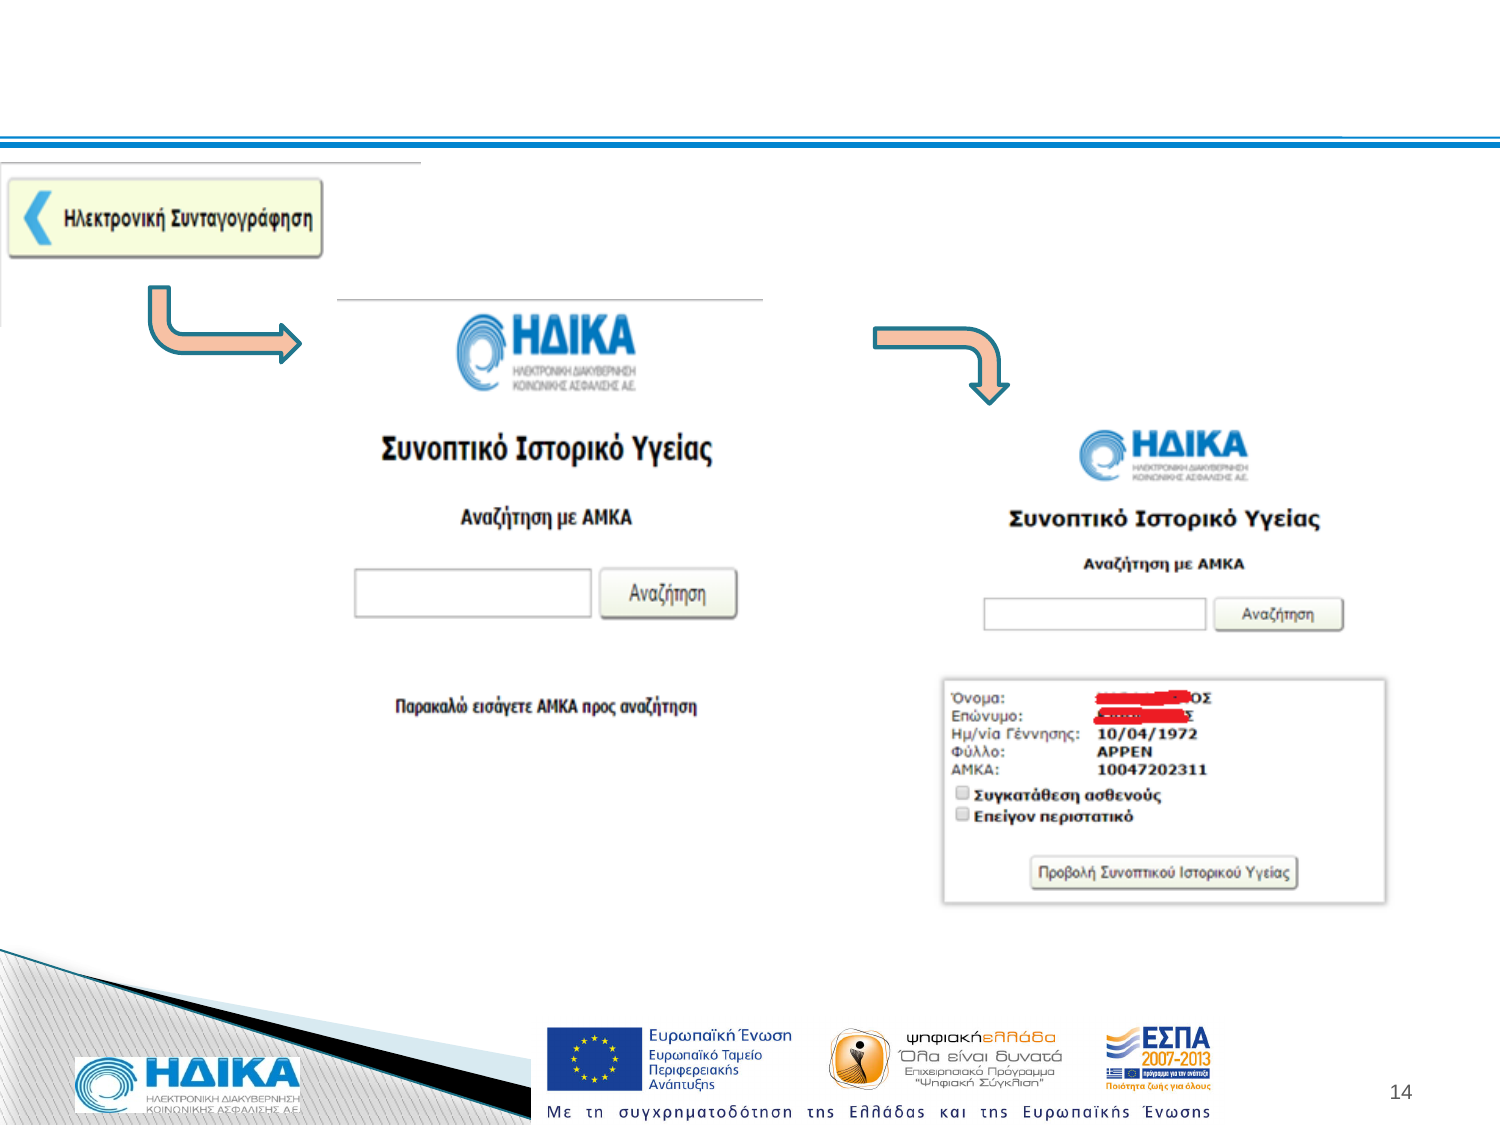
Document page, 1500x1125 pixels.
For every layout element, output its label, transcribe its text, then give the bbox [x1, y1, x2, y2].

picture [75, 1057, 300, 1113]
slide_number 14 [1367, 1051, 1428, 1112]
picture [531, 1016, 1225, 1125]
picture [843, 424, 1500, 938]
picture [0, 162, 763, 746]
text_box [872, 326, 1011, 406]
